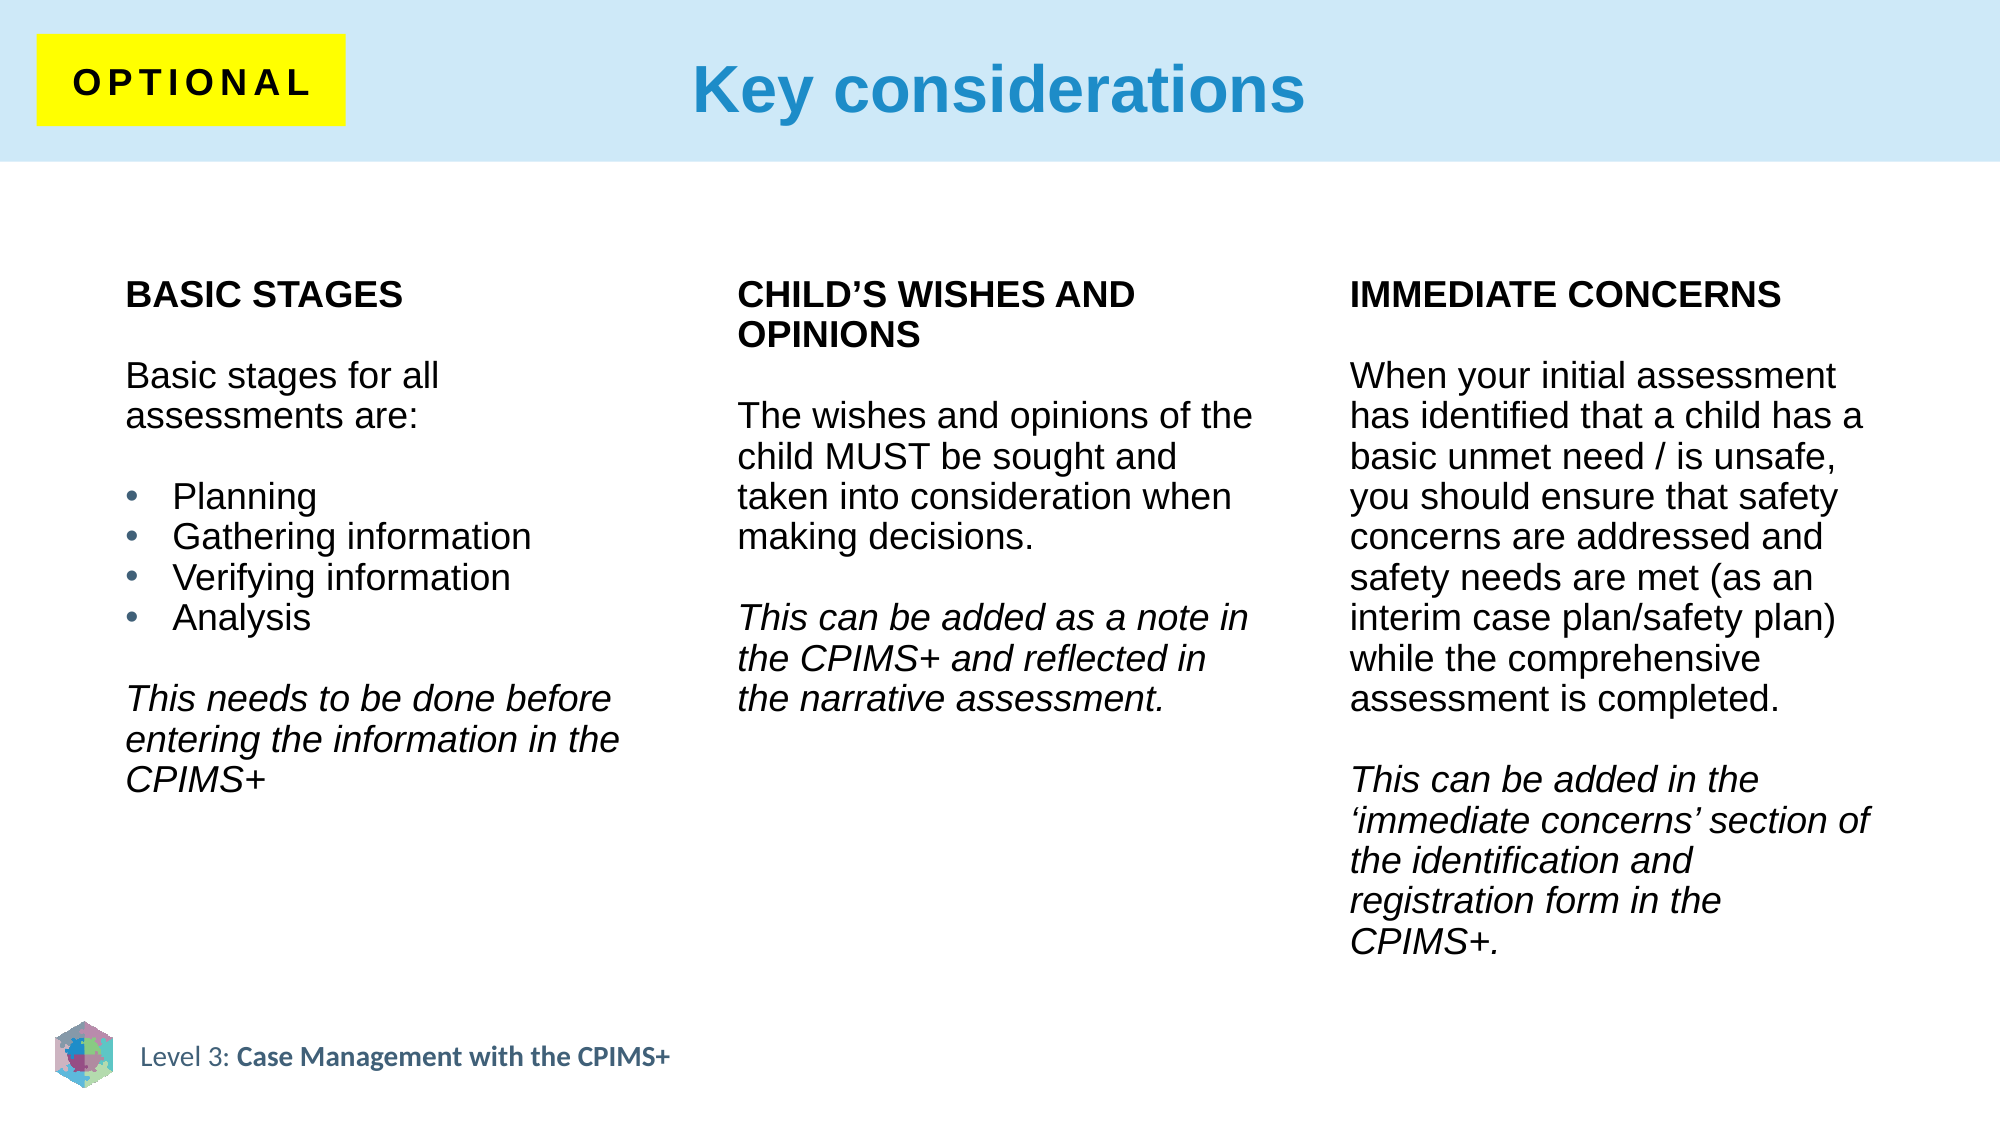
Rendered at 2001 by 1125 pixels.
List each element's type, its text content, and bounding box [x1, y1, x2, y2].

picture [55, 1021, 113, 1088]
text_box BASIC STAGES Basic stages for all assessments are: Planning Gathering information Verifying information Analysis This needs to be done before entering the information in the CPIMS+ [110, 267, 665, 809]
text_box OPTIONAL [36, 33, 347, 127]
title Key considerations [137, 19, 1863, 163]
text_box CHILD’S WISHES AND OPINIONS The wishes and opinions of the child MUST be sought and taken into consideration when making decisions. This can be added as a note in the CPIMS+ and reflected in the narrative assessment. [722, 267, 1277, 728]
text_box IMMEDIATE CONCERNS When your initial assessment has identified that a child has a basic unmet need / is unsafe, you should ensure that safety concerns are addressed and safety needs are met (as an interim case plan/safety plan) while the comprehensive assessment is completed. This can be added in the ‘immediate concerns’ section of the identification and registration form in the CPIMS+. [1335, 267, 1890, 970]
